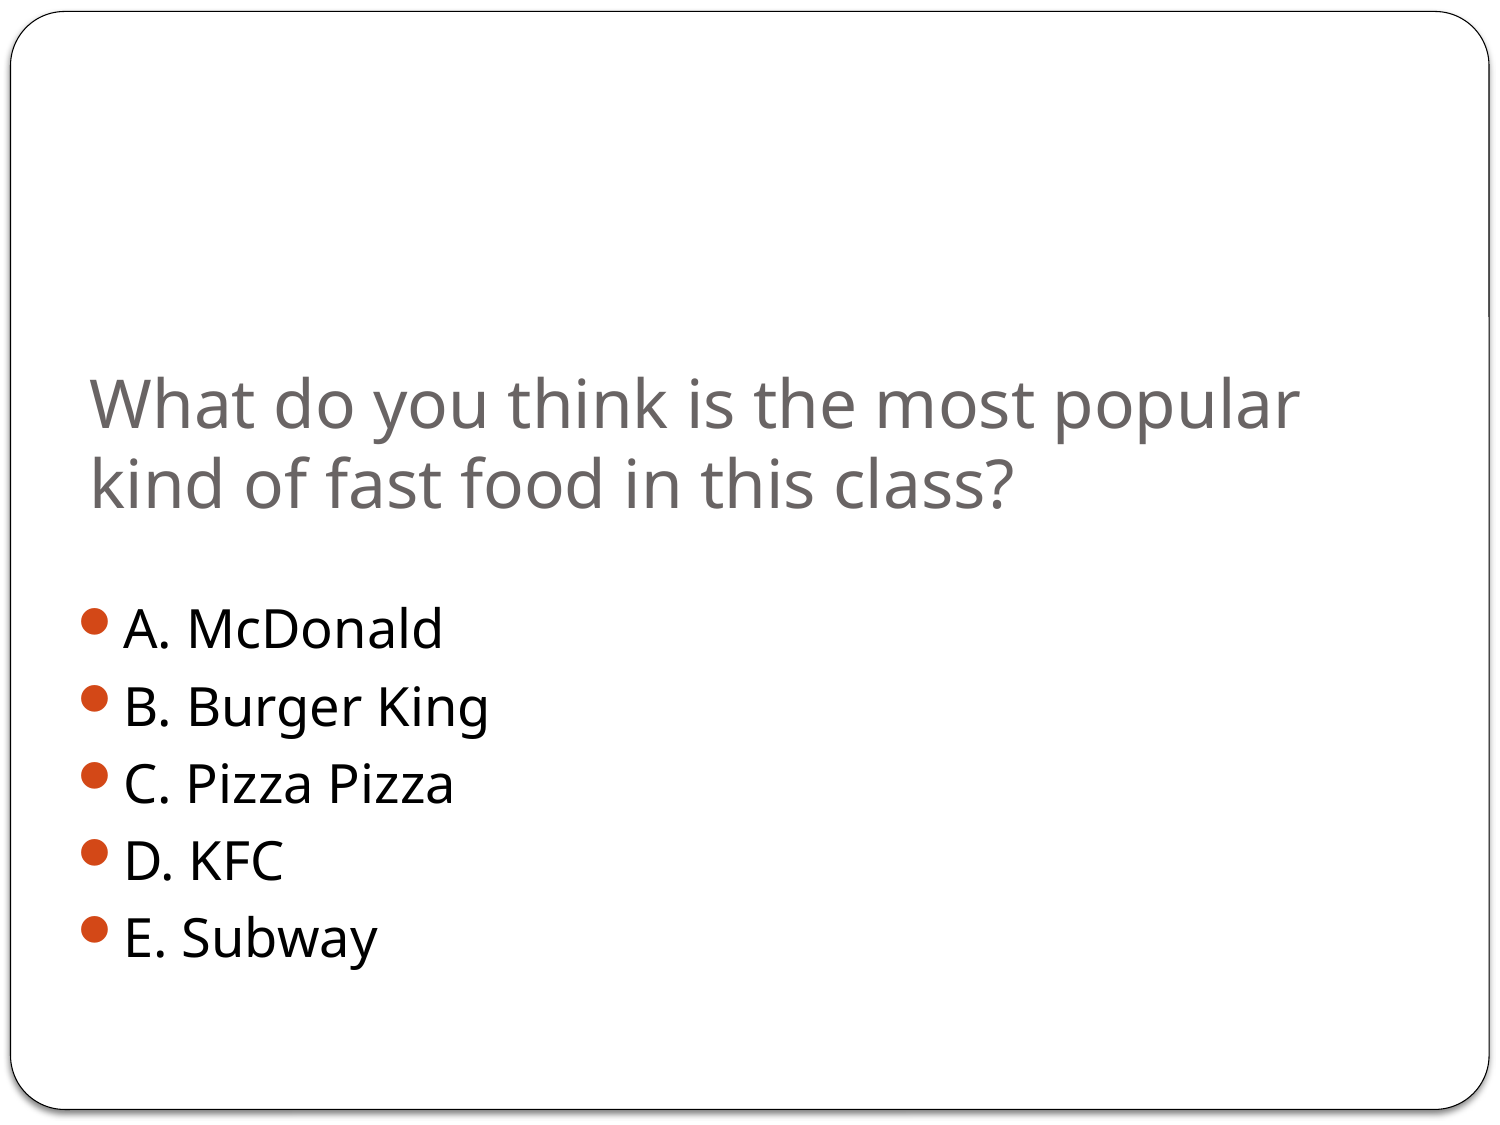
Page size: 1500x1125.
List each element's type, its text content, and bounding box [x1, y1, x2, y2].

list A. McDonald B. Burger King C. Pizza Pizza D. KFC E. Subway [62, 587, 1413, 1125]
title What do you think is the most popular kind of fast food in this class? [75, 350, 1425, 538]
